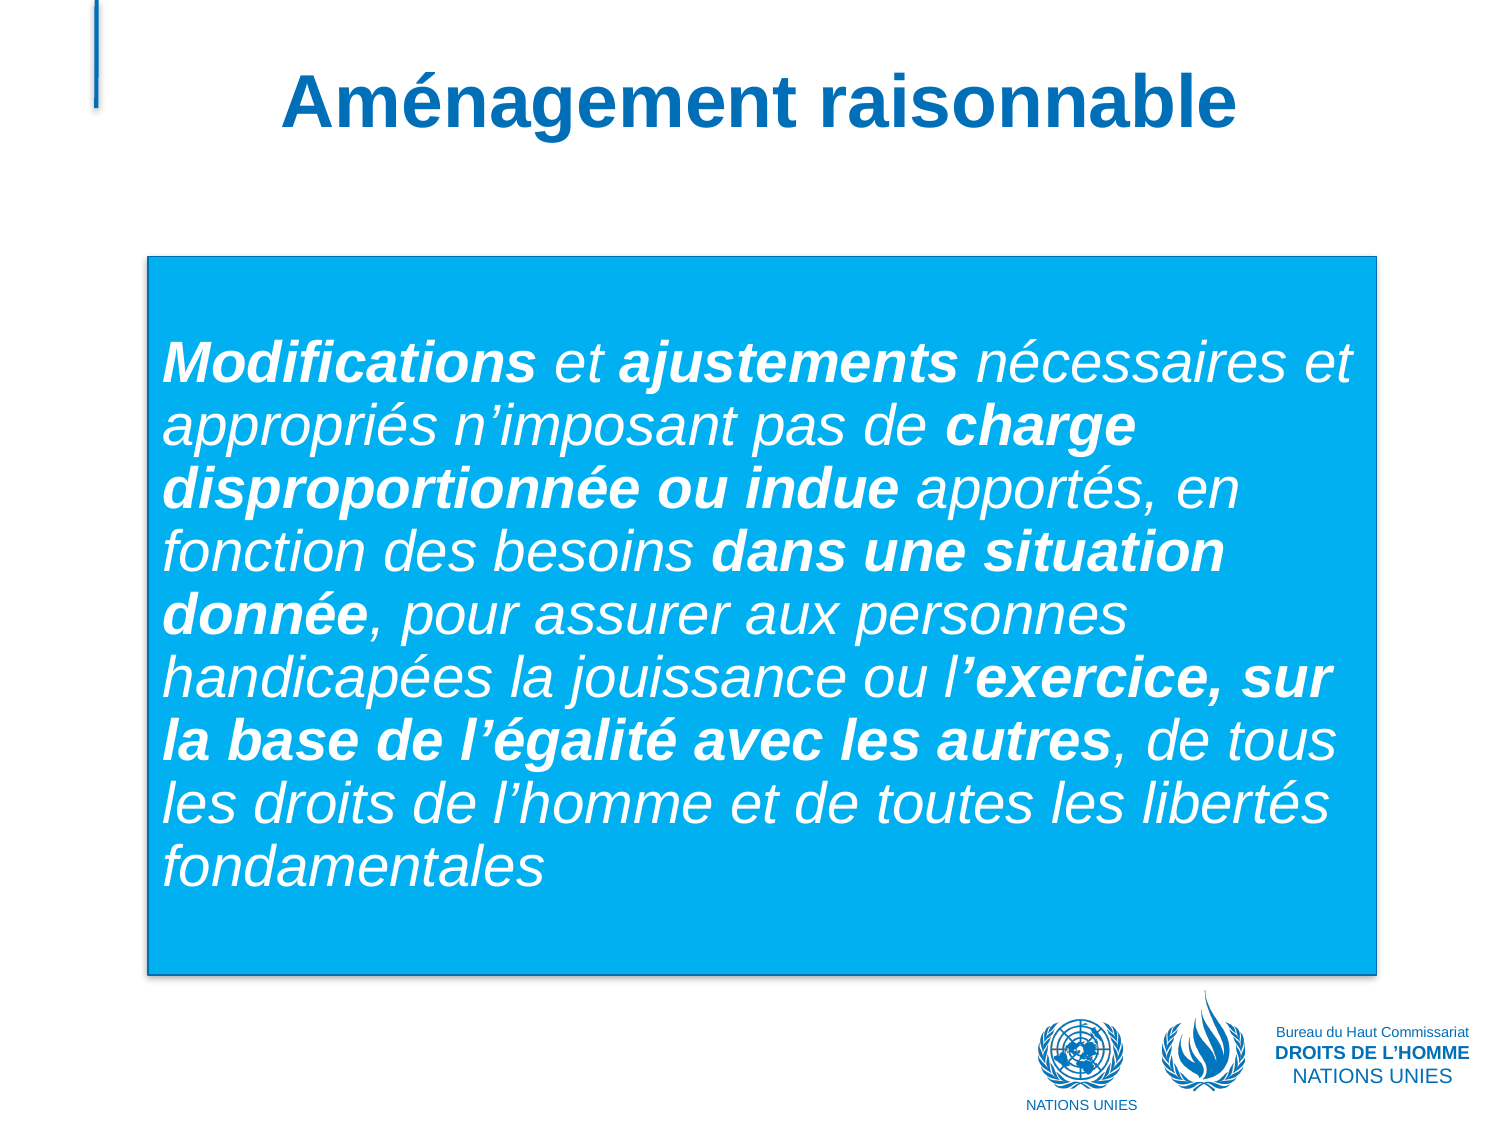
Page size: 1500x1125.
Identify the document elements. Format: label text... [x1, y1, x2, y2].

text_box Bureau du Haut Commissariat DROITS DE L’HOMME NATIONS UNIES [1245, 1015, 1500, 1096]
text_box Modifications et ajustements nécessaires et appropriés n’imposant pas de charge disproportionnée ou indue apportés, en fonction des besoins dans une situation donnée, pour assurer aux personnes handicapées la jouissance ou l’exercice, sur la base de l’égalité avec les autres, de tous les droits de l’homme et de toutes les libertés fondamentales [147, 256, 1377, 976]
text_box NATIONS UNIES [980, 1088, 1184, 1121]
title Aménagement raisonnable [64, 45, 1456, 224]
picture [1037, 990, 1457, 1107]
